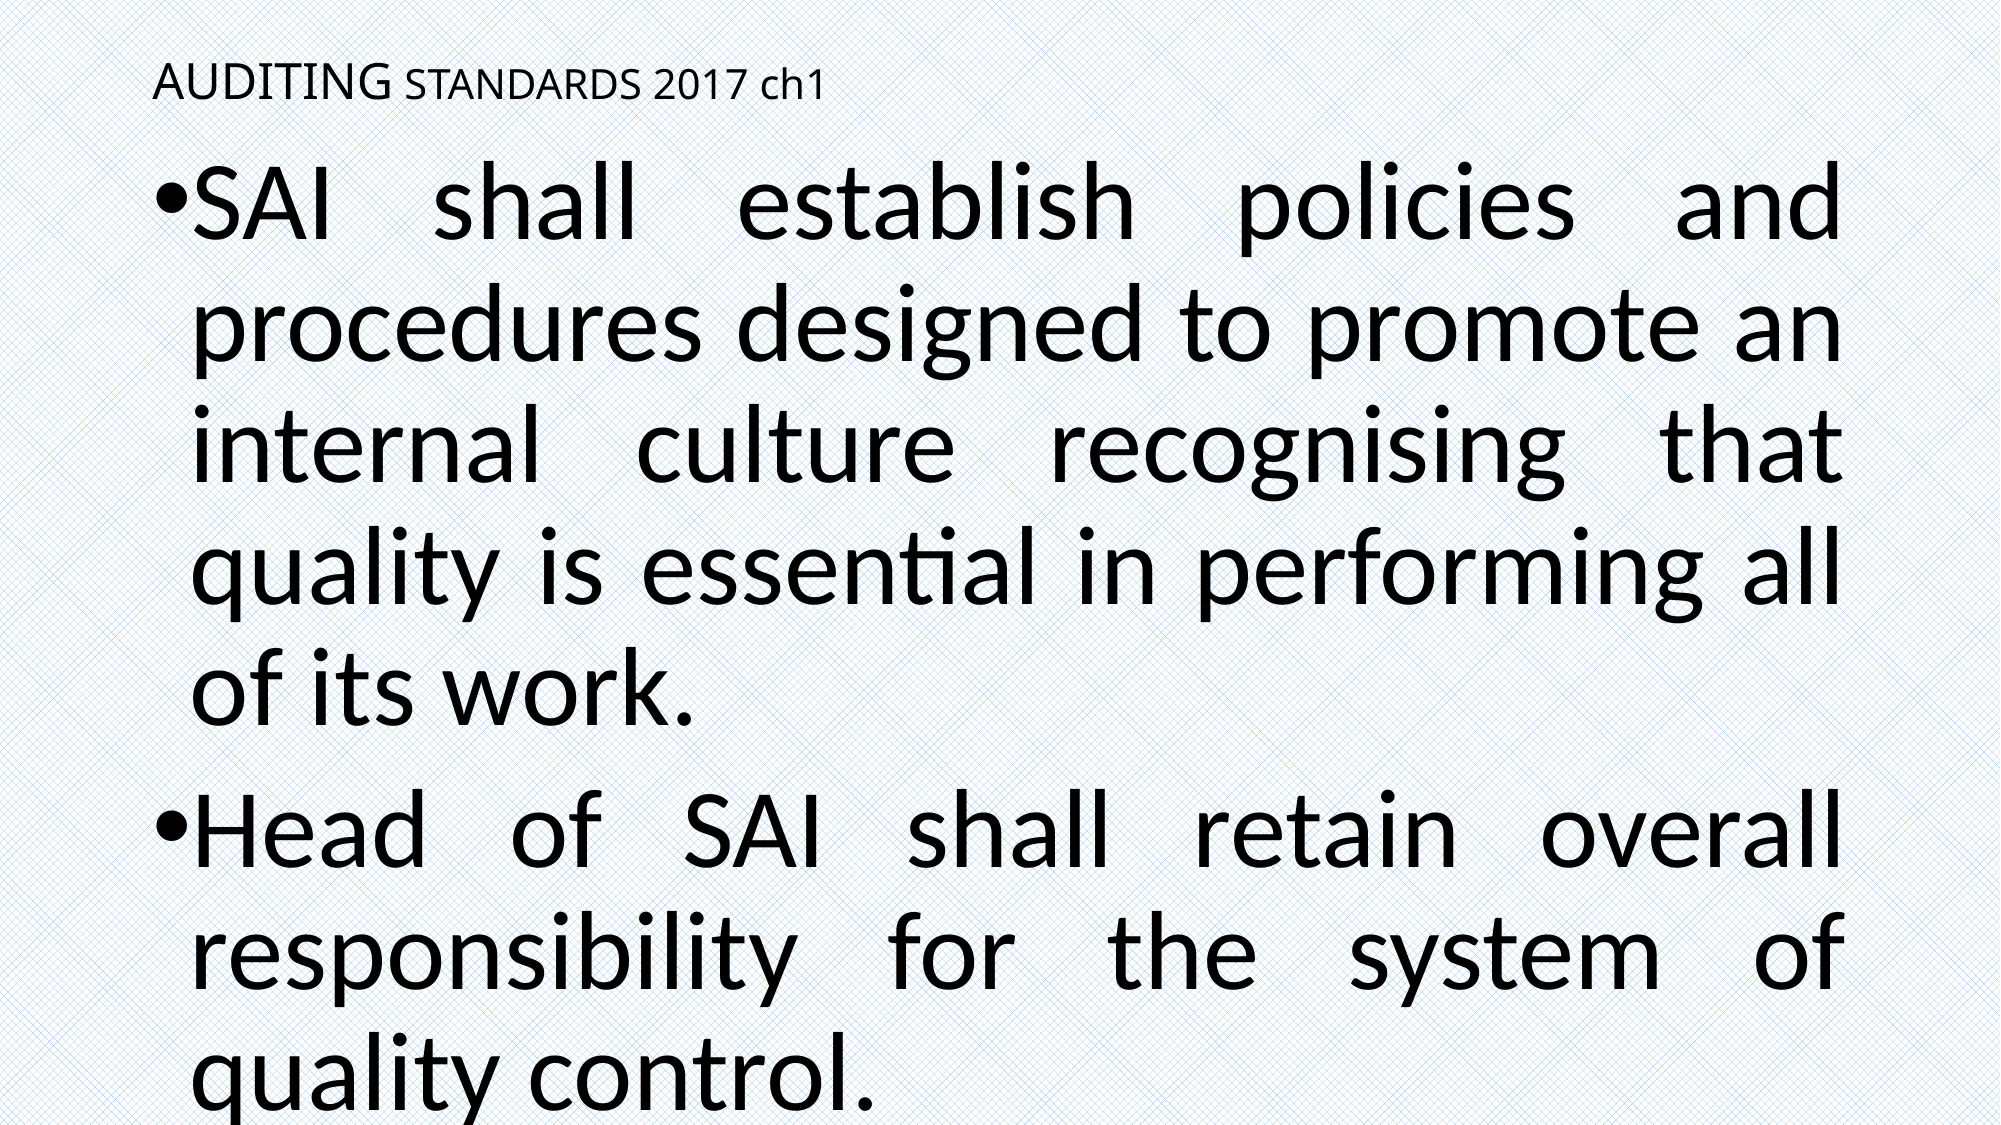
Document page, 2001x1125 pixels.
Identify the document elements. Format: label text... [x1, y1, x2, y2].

title AUDITING STANDARDS 2017 ch1 [137, 30, 1863, 135]
list SAI shall establish policies and procedures designed to promote an internal culture recognising that quality is essential in performing all of its work. Head of SAI shall retain overall responsibility for the system of quality control. [137, 135, 1863, 1125]
